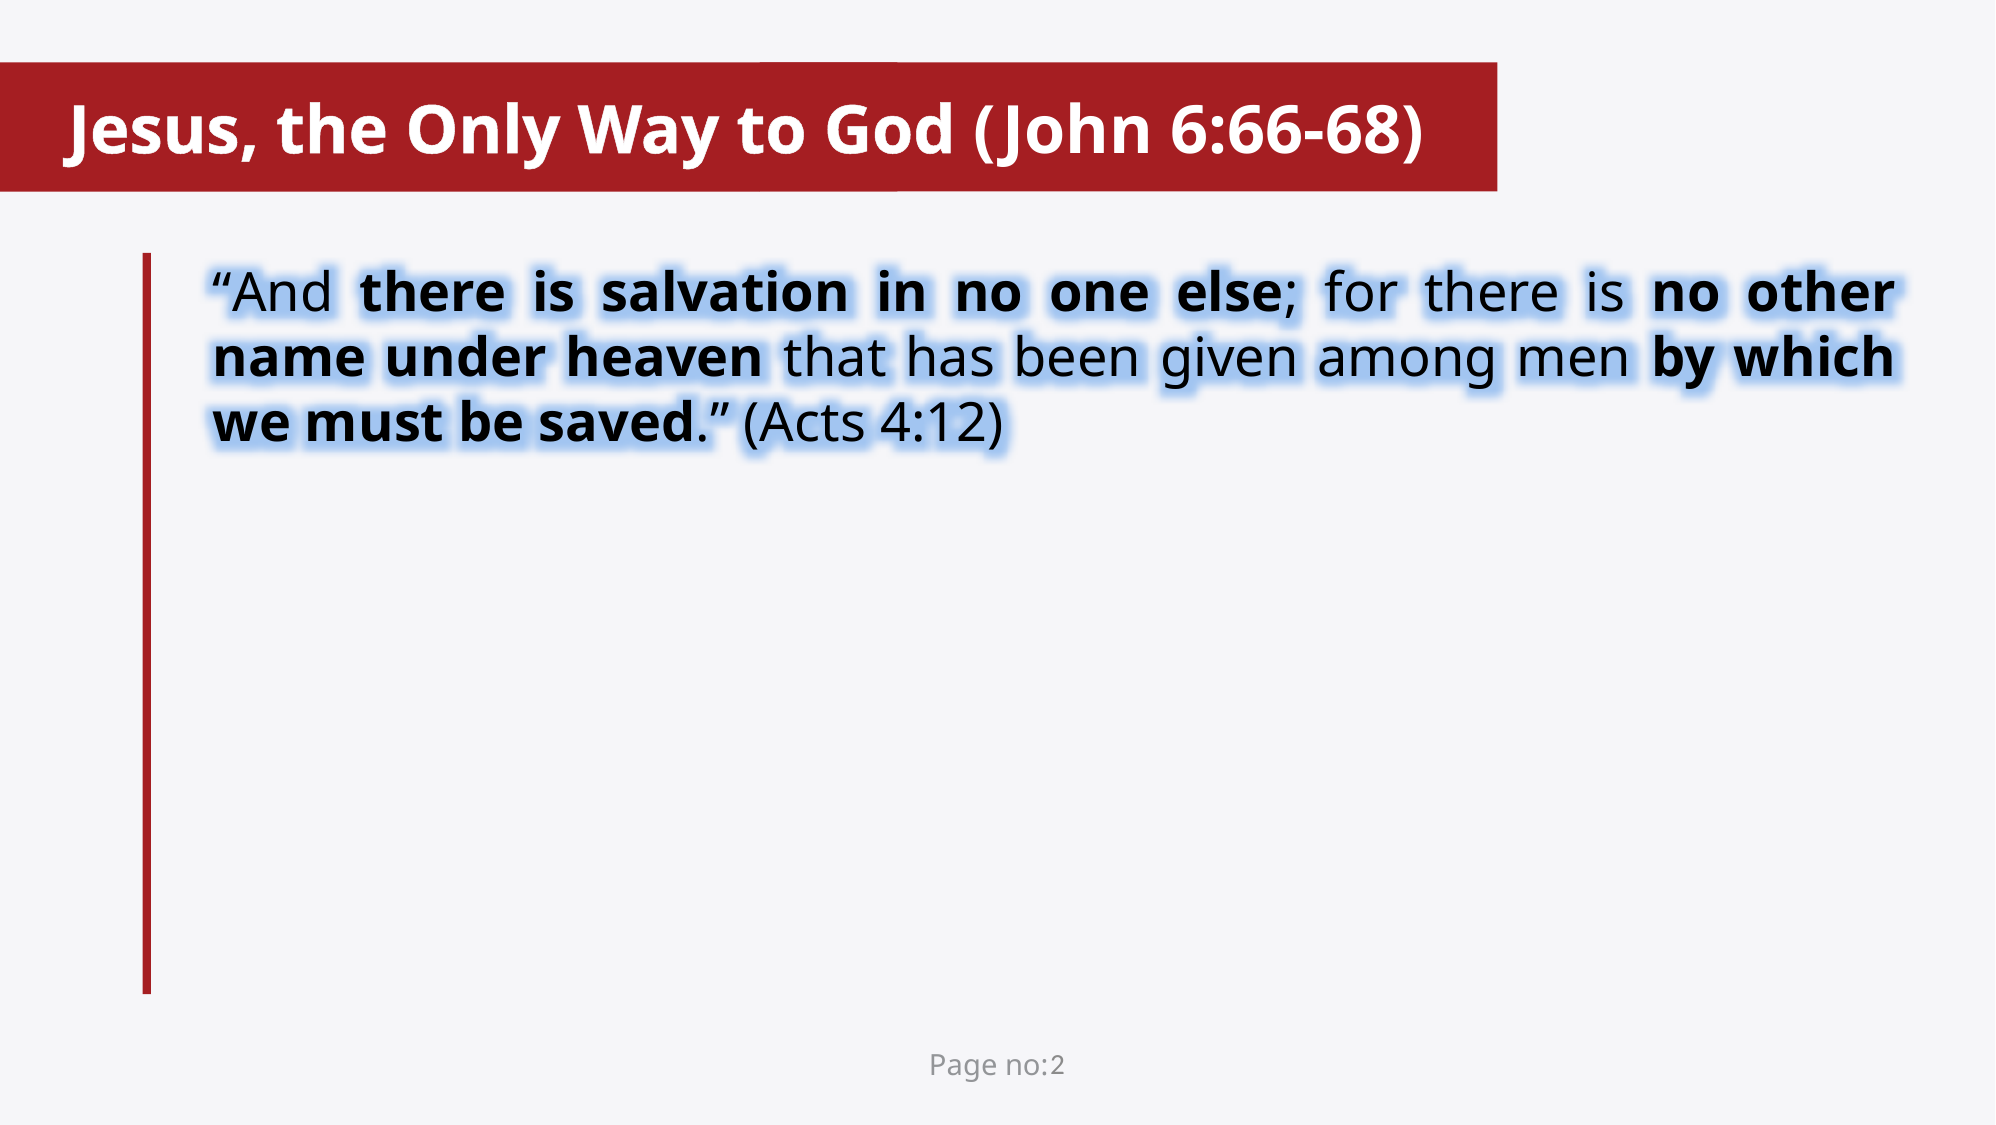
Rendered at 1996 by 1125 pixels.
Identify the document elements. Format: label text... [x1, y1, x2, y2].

text_box “And there is salvation in no one else; for there is no other name under heaven that has been given among men by which we must be saved.” (Acts 4:12) [198, 249, 1911, 460]
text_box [1, 62, 1598, 192]
